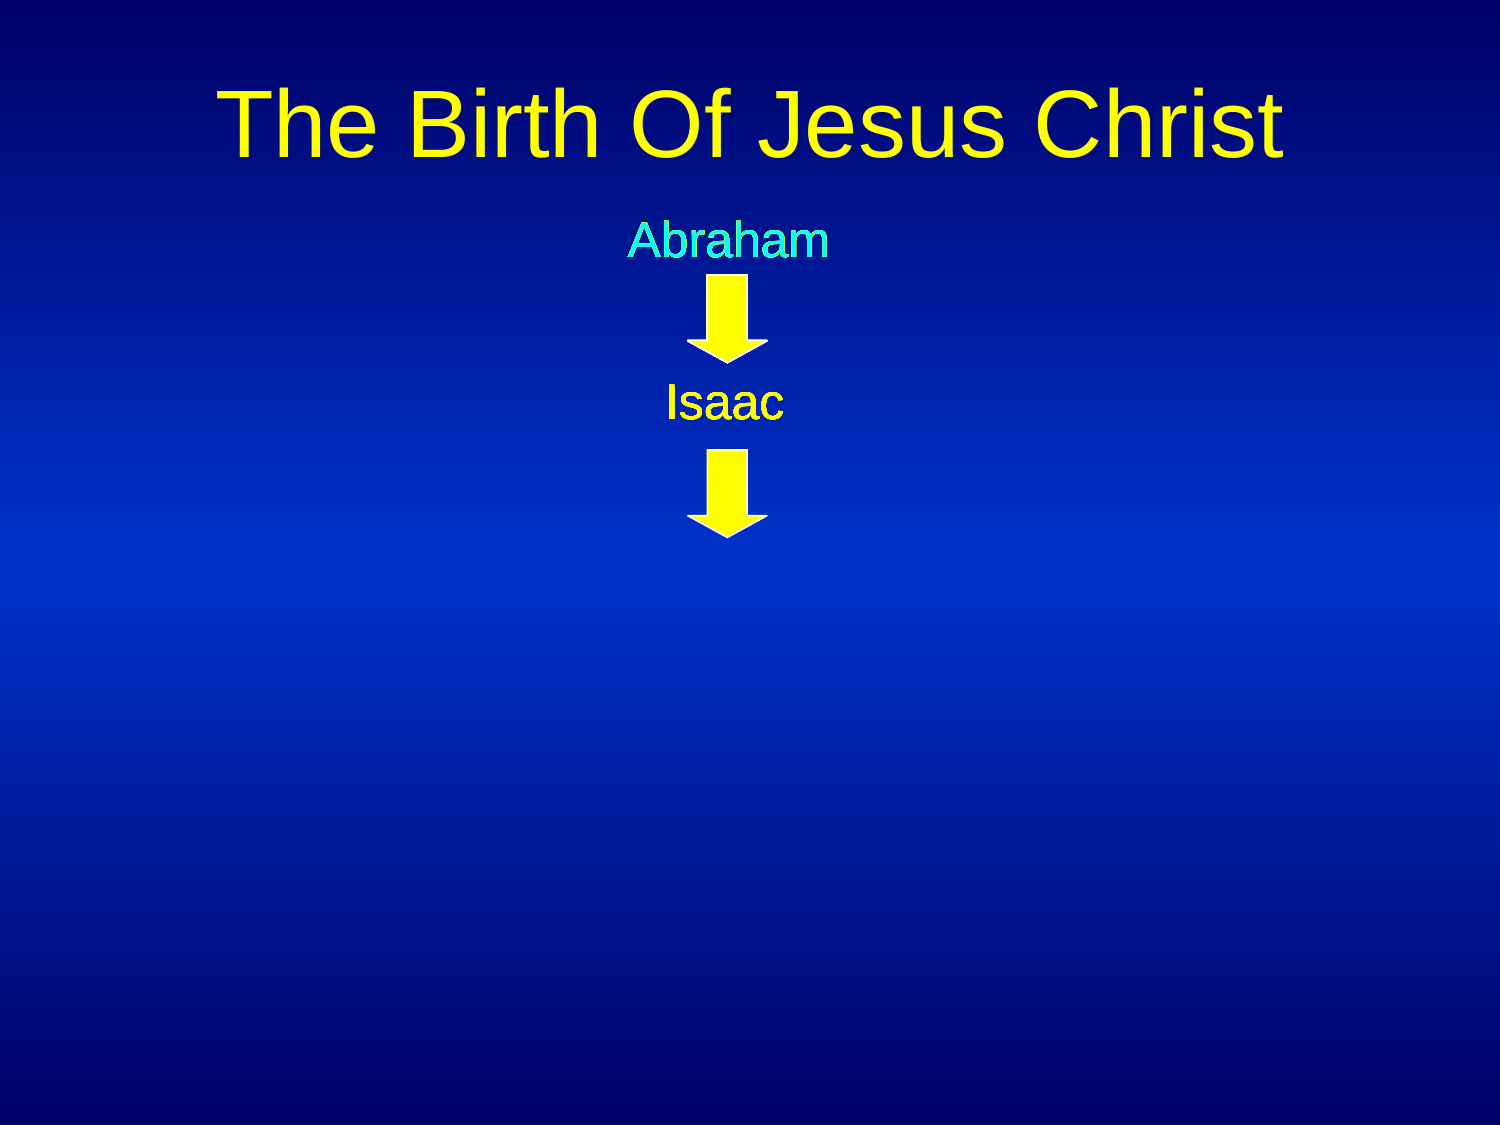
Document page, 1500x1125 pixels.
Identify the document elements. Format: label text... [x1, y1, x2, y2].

title The Birth Of Jesus Christ [37, 24, 1463, 213]
text_box [687, 274, 768, 363]
text_box Abraham [612, 199, 846, 275]
text_box [687, 449, 768, 538]
text_box Isaac [650, 362, 800, 438]
